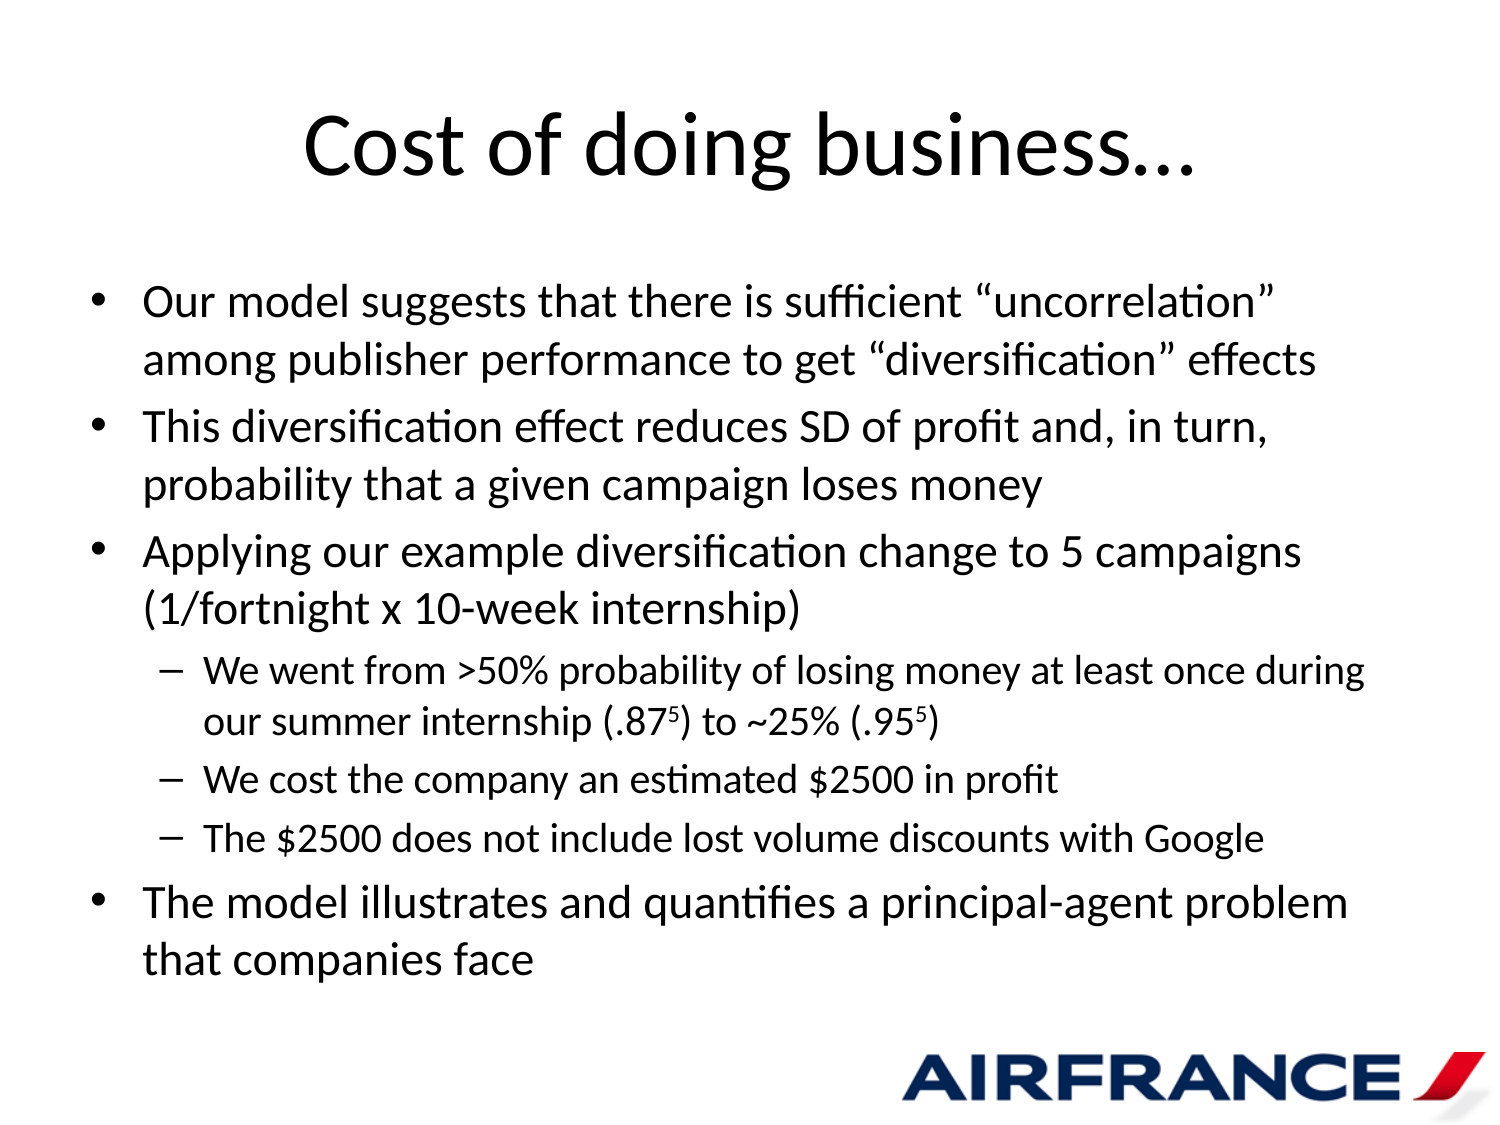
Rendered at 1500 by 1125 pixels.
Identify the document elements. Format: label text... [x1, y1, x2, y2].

picture [900, 1052, 1500, 1125]
title Cost of doing business… [75, 45, 1425, 233]
list Our model suggests that there is sufficient “uncorrelation” among publisher performance to get “diversification” effects This diversification effect reduces SD of profit and, in turn, probability that a given campaign loses money Applying our example diversification change to 5 campaigns (1/fortnight x 10-week internship) We went from >50% probability of losing money at least once during our summer internship (.875) to ~25% (.955) We cost the company an estimated $2500 in profit The $2500 does not include lost volume discounts with Google The model illustrates and quantifies a principal-agent problem that companies face [75, 262, 1425, 1005]
